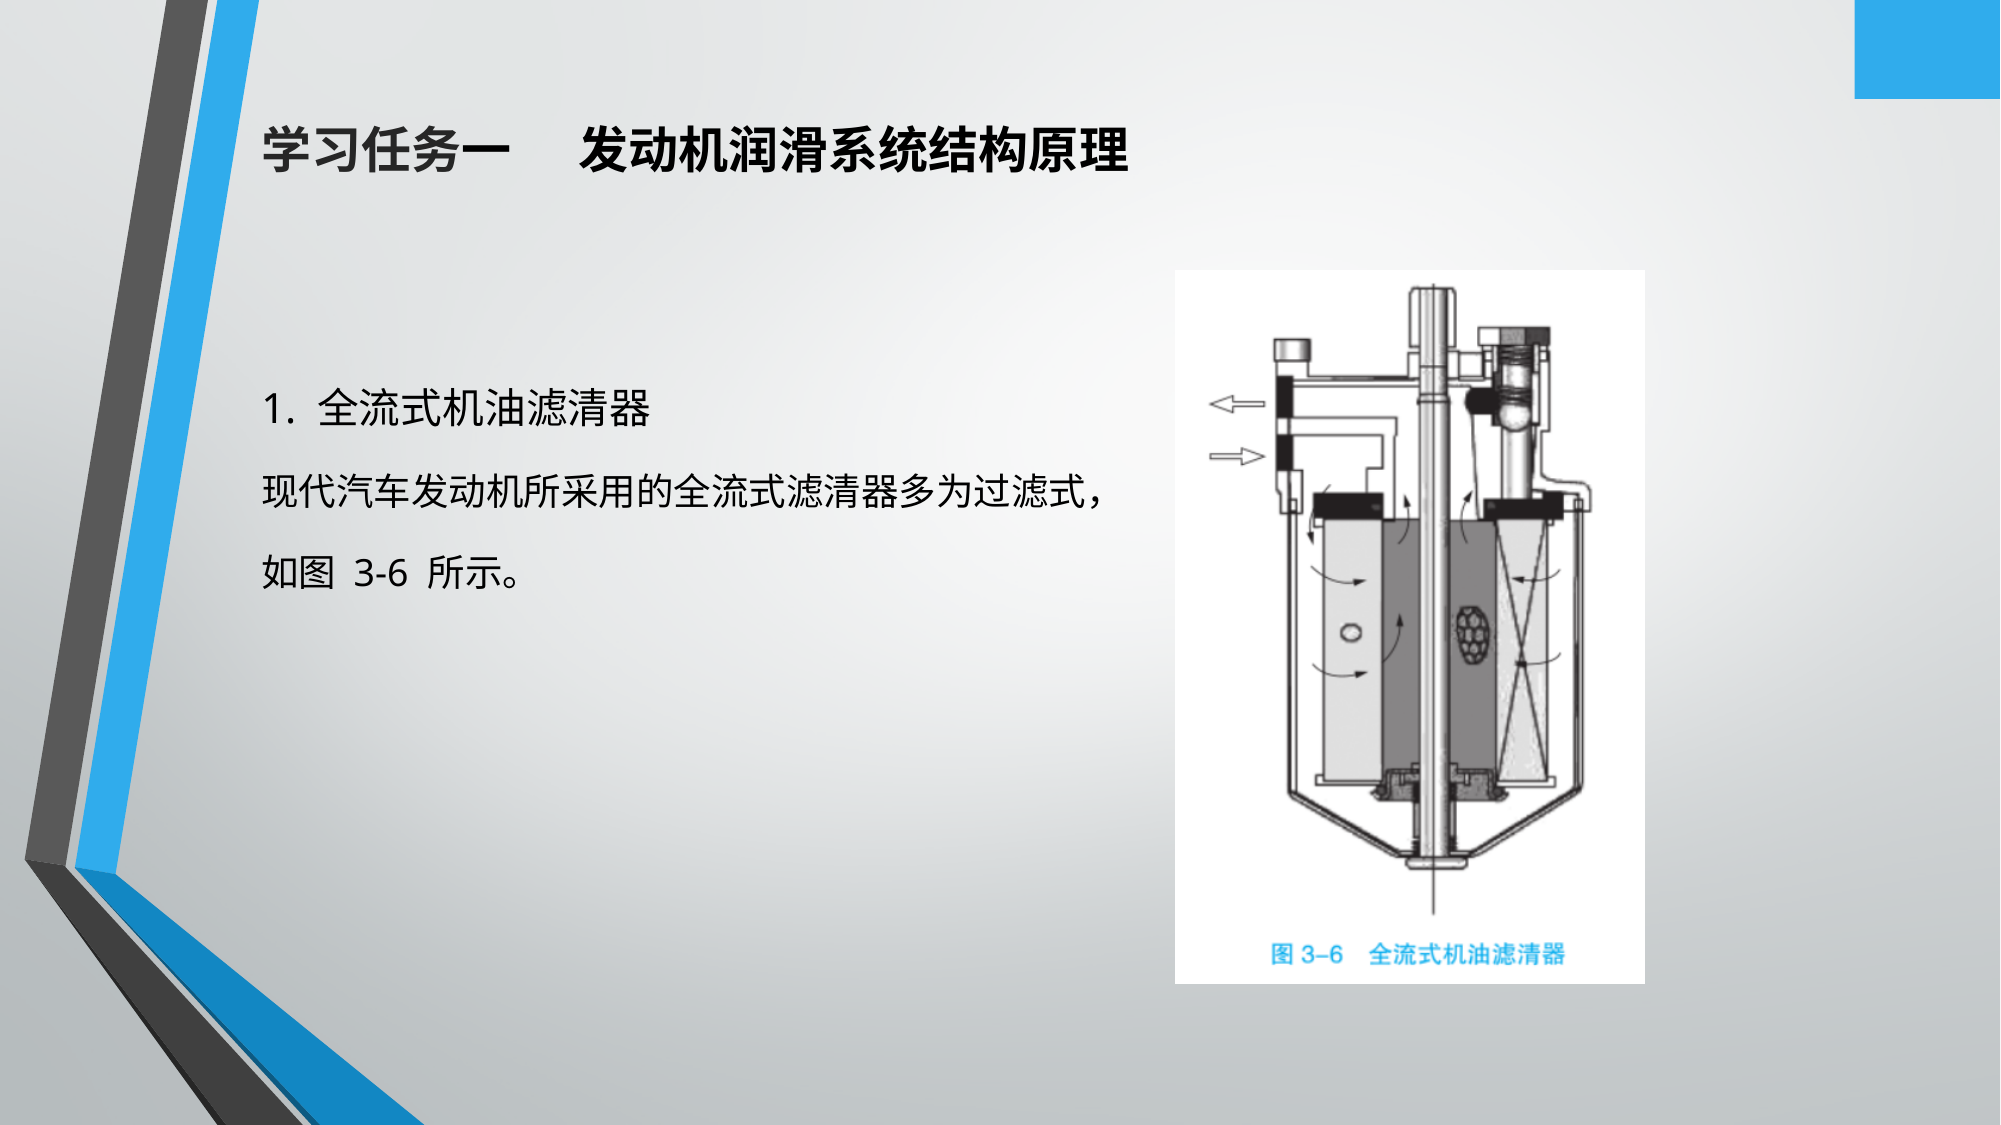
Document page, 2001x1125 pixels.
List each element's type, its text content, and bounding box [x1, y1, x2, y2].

text_box 学习任务一 发动机润滑系统结构原理 [246, 98, 1958, 230]
text_box 1. 全流式机油滤清器 现代汽车发动机所采用的全流式滤清器多为过滤式，如图 3-6 所示。 [246, 334, 1106, 879]
text_box [1853, 0, 2000, 100]
picture [1175, 270, 1646, 984]
